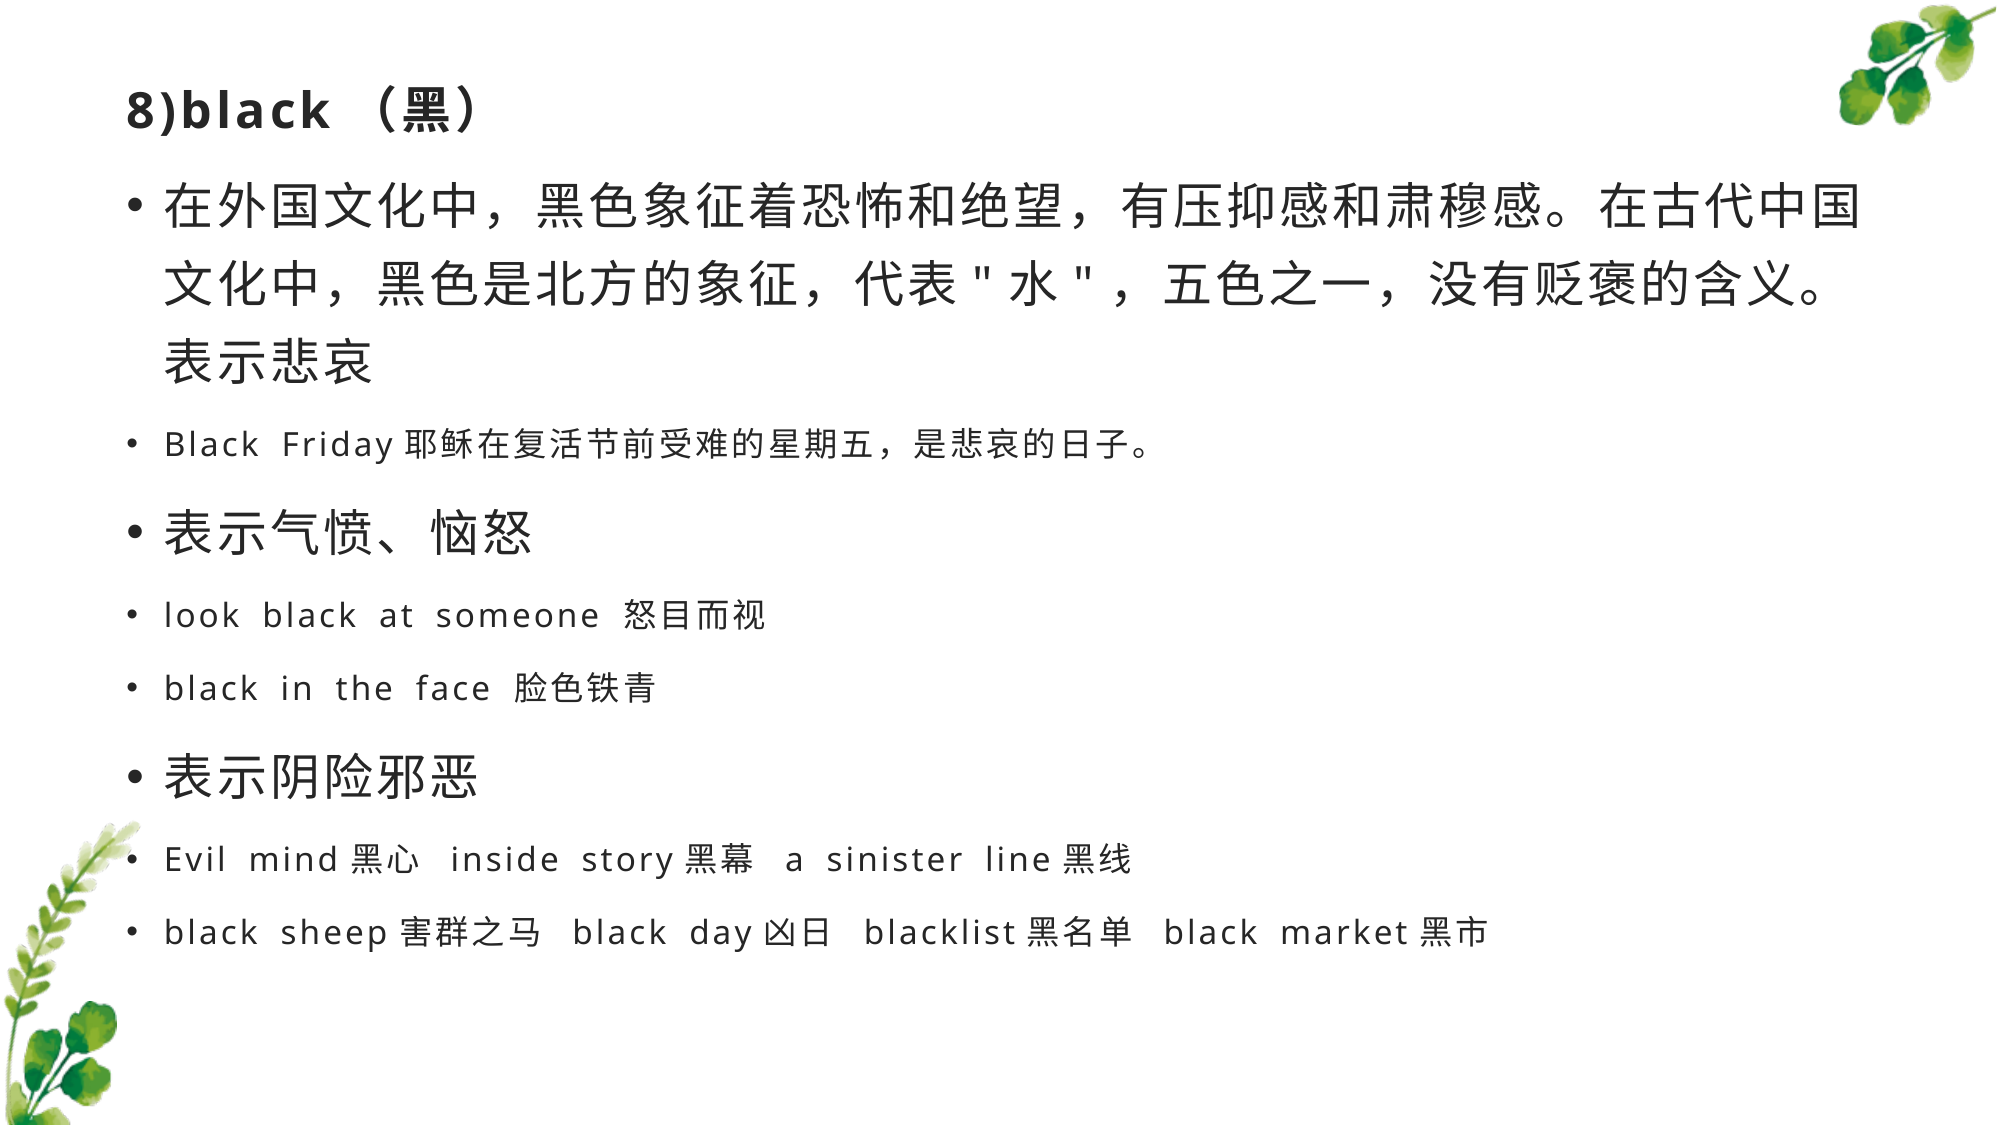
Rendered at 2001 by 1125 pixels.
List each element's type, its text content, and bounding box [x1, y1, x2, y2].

list 在外国文化中，黑色象征着恐怖和绝望，有压抑感和肃穆感。在古代中国文化中，黑色是北方的象征，代表"水"，五色之一，没有贬褒的含义。表示悲哀 Black Friday耶稣在复活节前受难的星期五，是悲哀的日子。 表示气愤、恼怒 look black at someone 怒目而视 black in the face 脸色铁青 表示阴险邪恶 Evil mind黑心 inside story黑幕 a sinister line黑线 black sheep害群之马 black day凶日 blacklist黑名单 black market黑市 [109, 156, 1891, 1041]
text_box 8)black（黑） [109, 72, 1891, 146]
picture [1832, 0, 2000, 140]
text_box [0, 801, 117, 1125]
